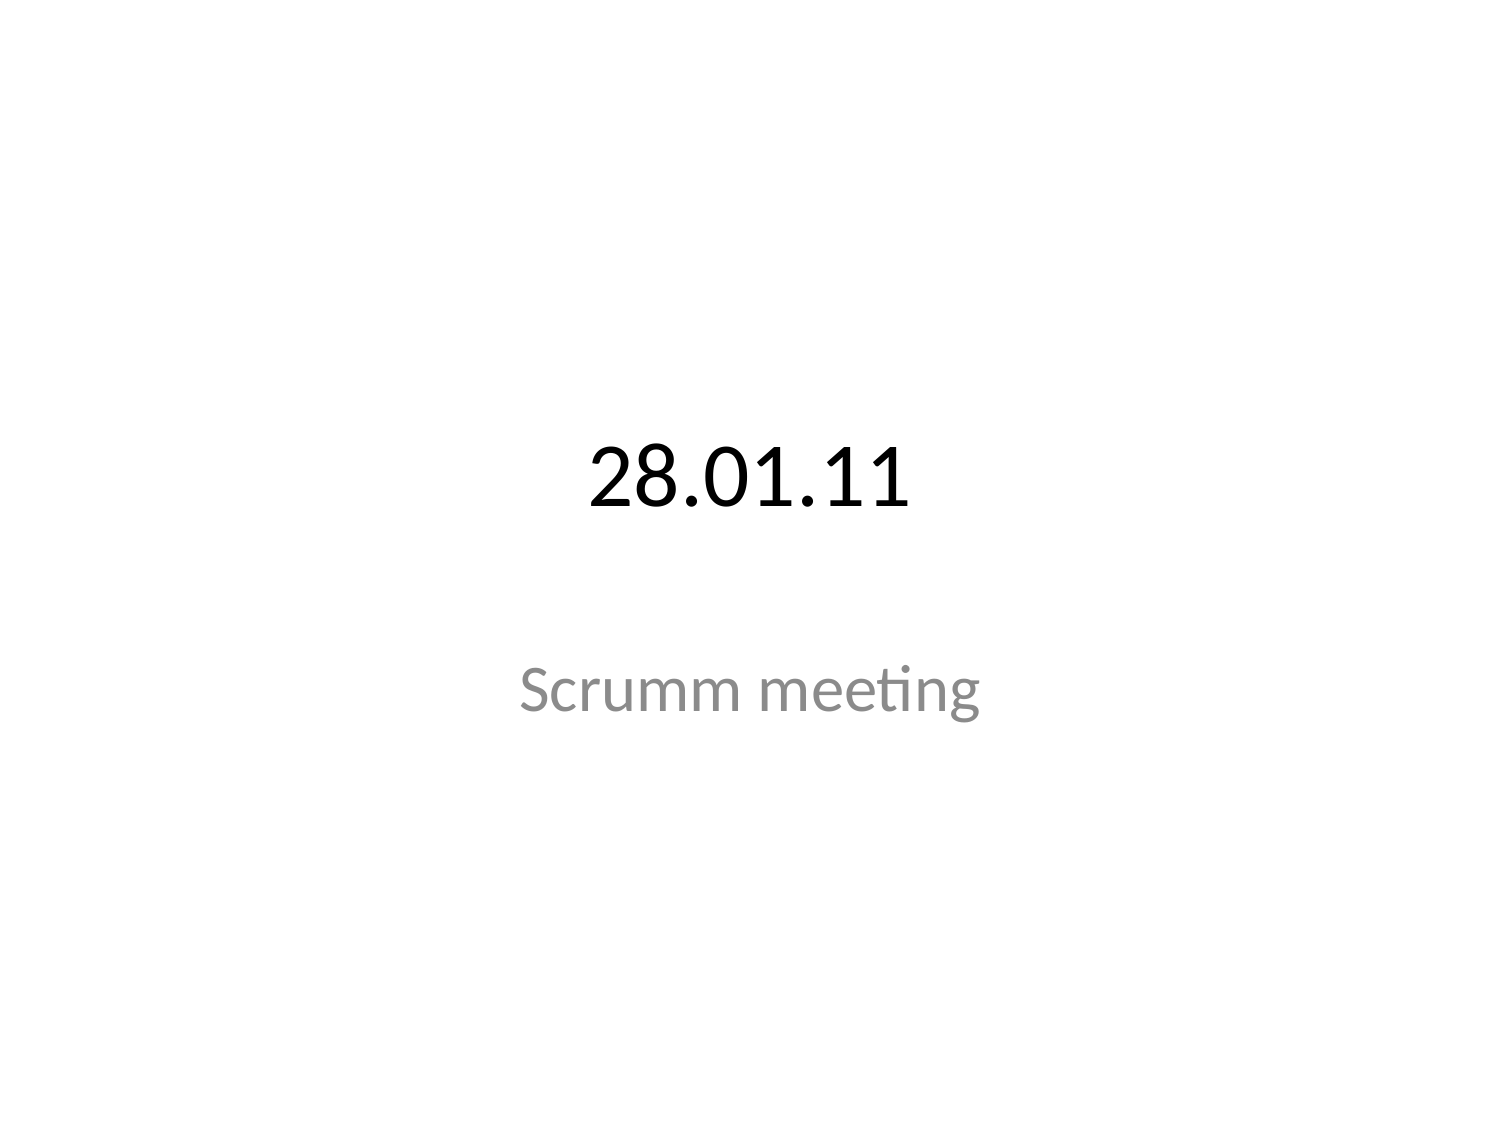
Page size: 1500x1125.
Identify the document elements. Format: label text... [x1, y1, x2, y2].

subtitle Scrumm meeting [225, 637, 1275, 925]
title 28.01.11 [112, 349, 1388, 591]
